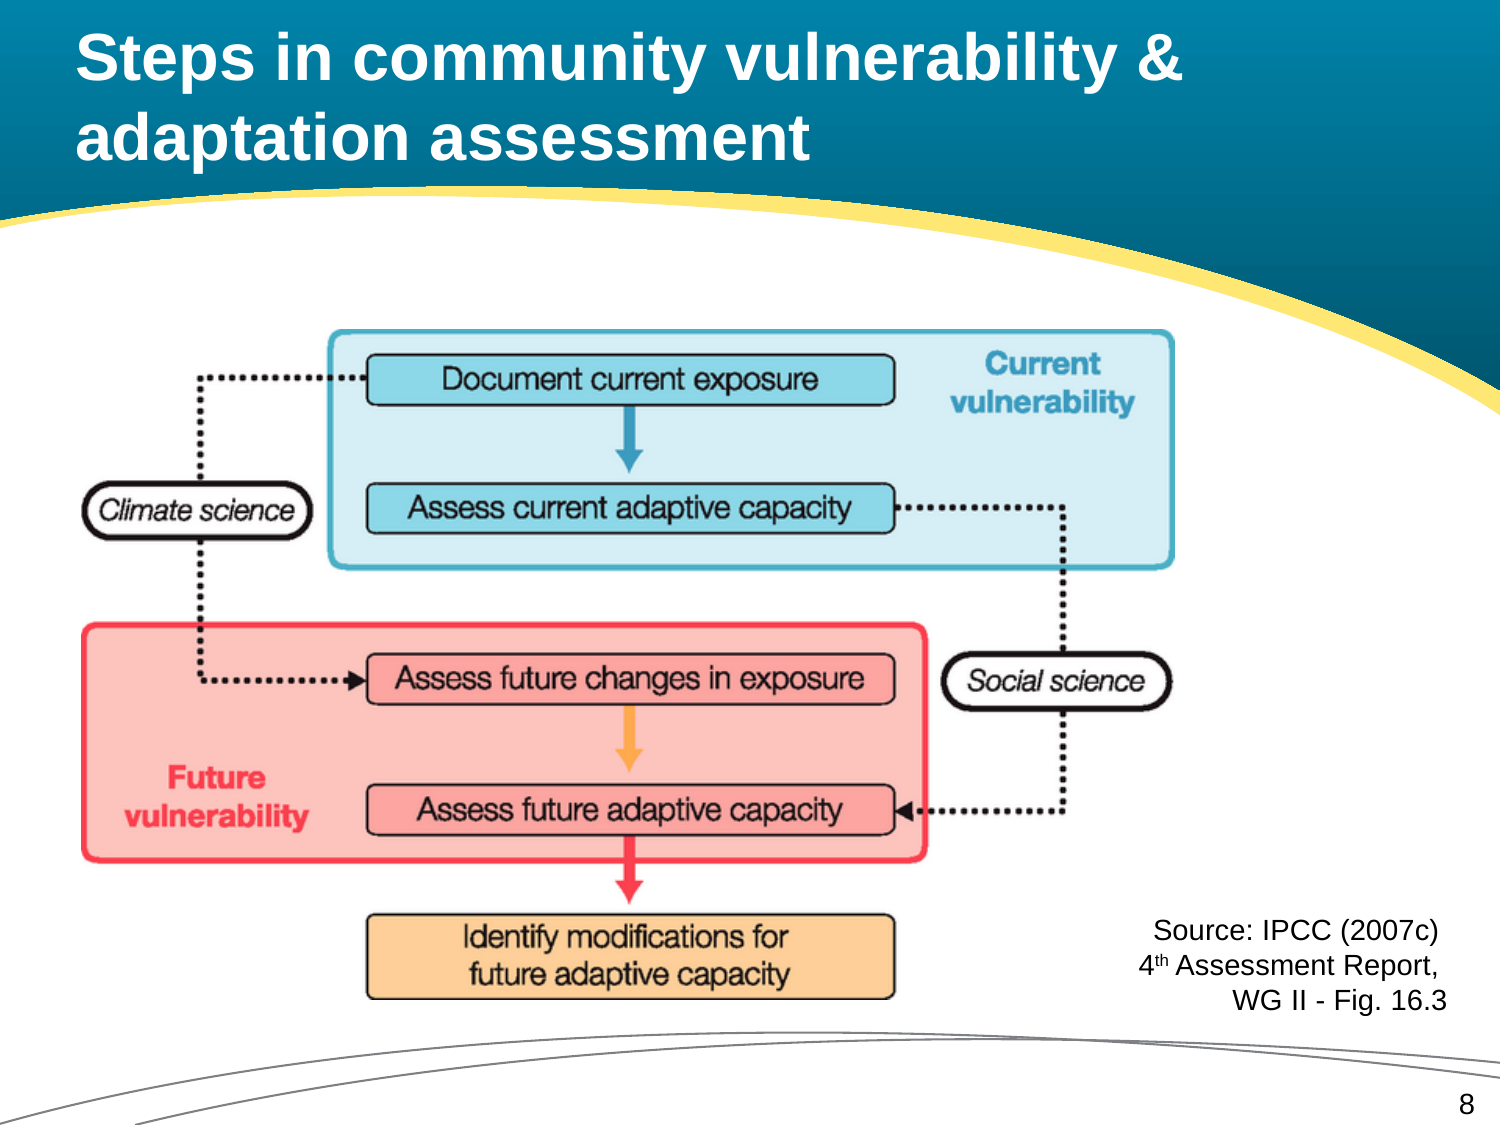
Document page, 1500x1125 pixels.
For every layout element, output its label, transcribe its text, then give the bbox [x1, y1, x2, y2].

slide_number 8 [1124, 1084, 1476, 1113]
title Steps in community vulnerability & adaptation assessment [74, 0, 1476, 188]
picture [80, 329, 1176, 1001]
text_box Source: IPCC (2007c) 4th Assessment Report, WG II - Fig. 16.3 [975, 903, 1463, 1024]
